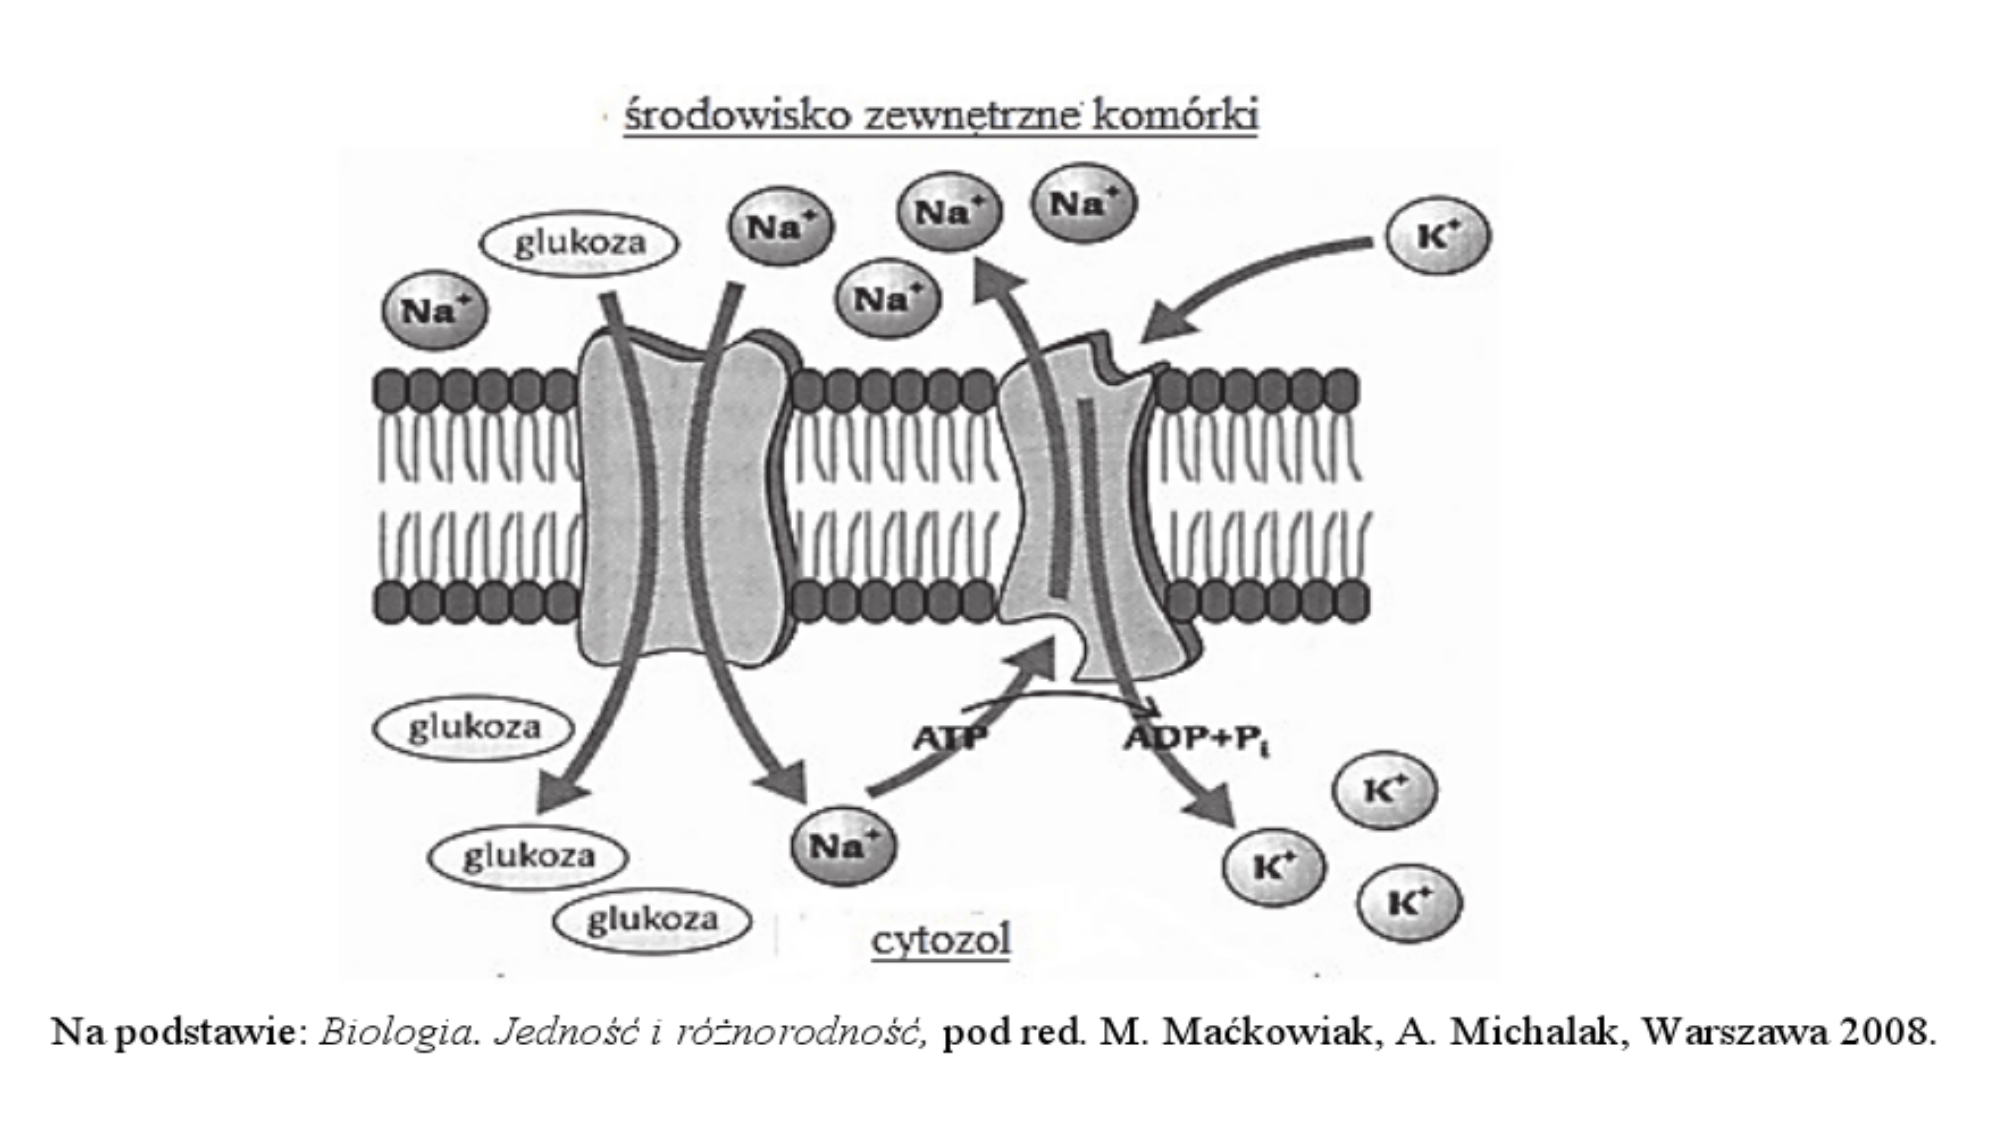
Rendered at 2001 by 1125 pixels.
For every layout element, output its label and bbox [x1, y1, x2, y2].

picture [38, 84, 1950, 1066]
